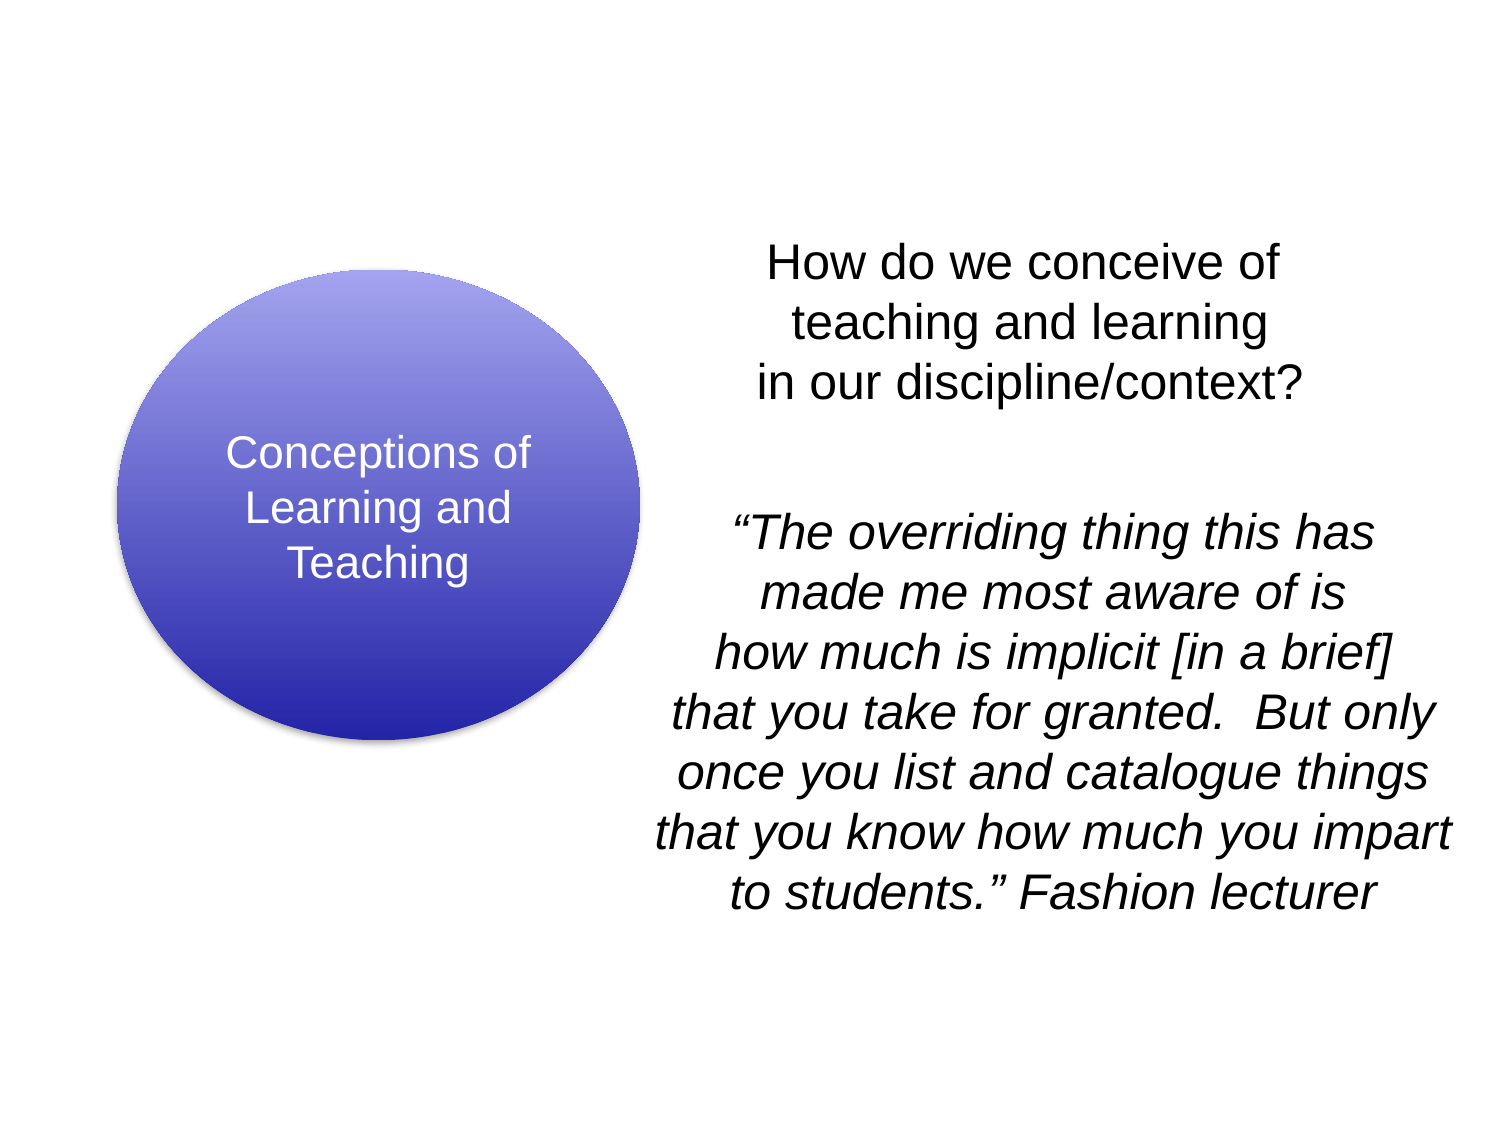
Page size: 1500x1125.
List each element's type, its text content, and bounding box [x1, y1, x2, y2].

text_box Conceptions of Learning and Teaching [117, 269, 640, 741]
text_box “The overriding thing this has made me most aware of is how much is implicit [in a brief] that you take for granted. But only once you list and catalogue things that you know how much you impart to students.” Fashion lecturer [639, 492, 1468, 927]
text_box How do we conceive of teaching and learning in our discipline/context? [741, 222, 1319, 418]
